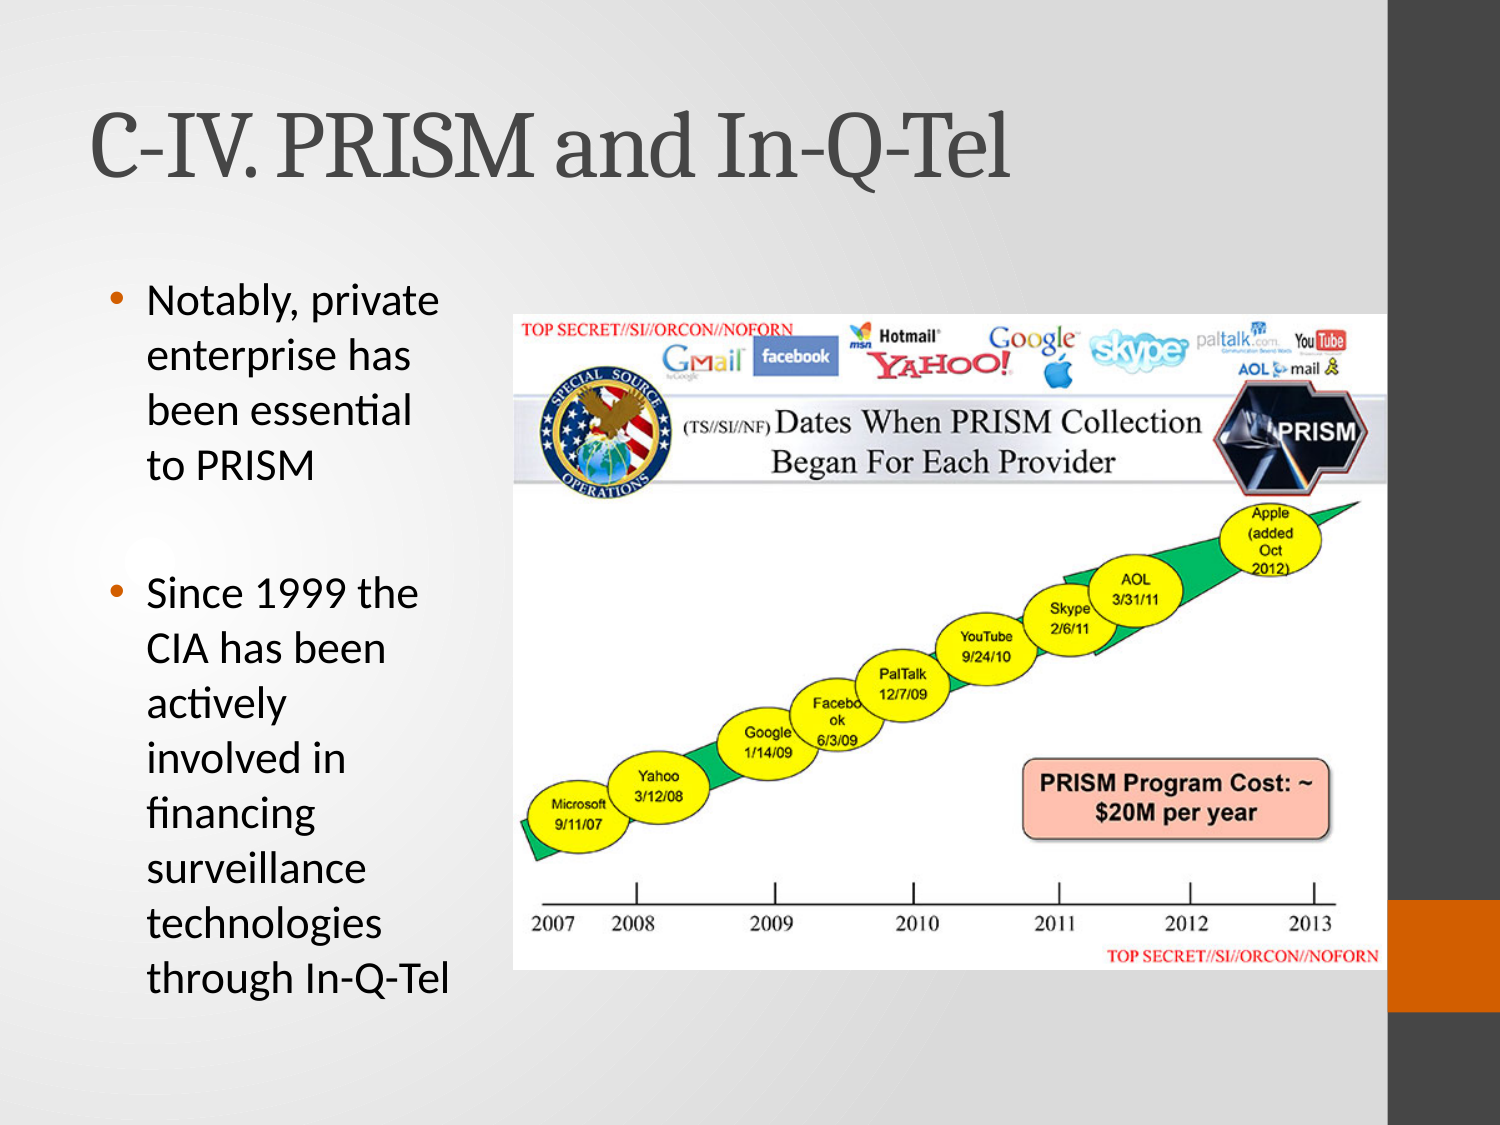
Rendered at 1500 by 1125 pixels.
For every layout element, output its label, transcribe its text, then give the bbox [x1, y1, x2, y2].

picture [513, 313, 1388, 970]
list Notably, private enterprise has been essential to PRISM Since 1999 the CIA has been actively involved in financing surveillance technologies through In-Q-Tel [75, 262, 467, 1050]
title C-IV. PRISM and In-Q-Tel [75, 45, 1325, 233]
